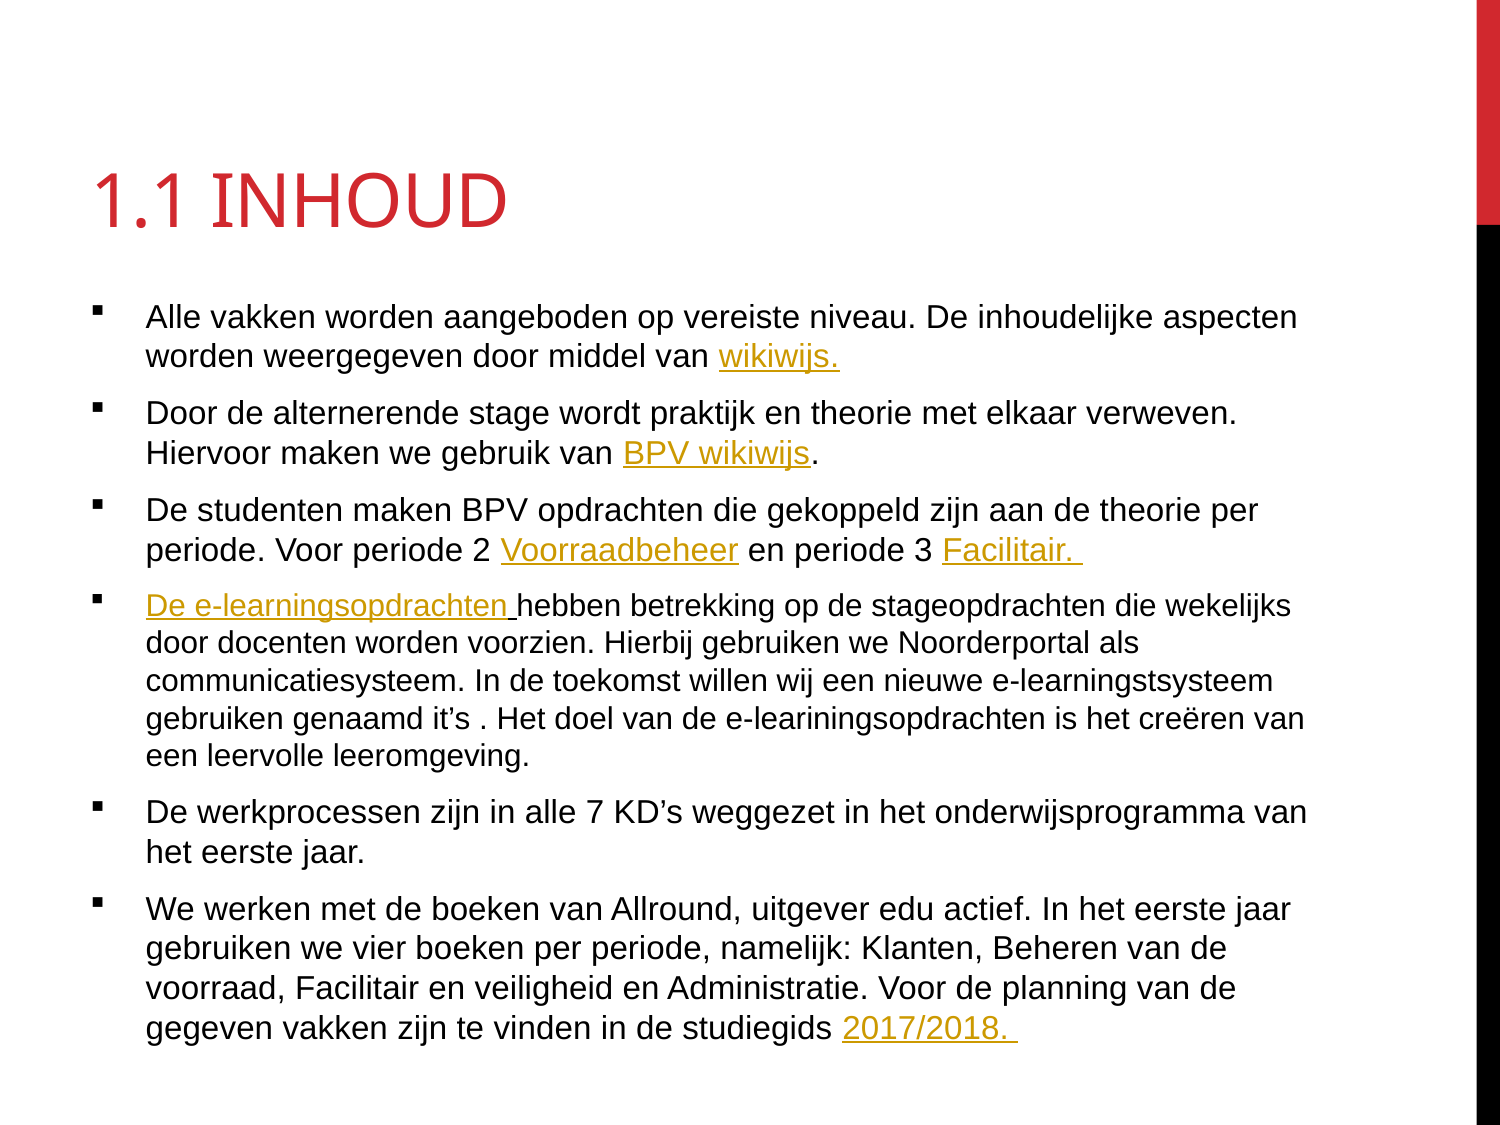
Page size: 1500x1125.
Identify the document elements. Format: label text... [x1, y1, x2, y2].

list Alle vakken worden aangeboden op vereiste niveau. De inhoudelijke aspecten worden weergegeven door middel van wikiwijs. Door de alternerende stage wordt praktijk en theorie met elkaar verweven. Hiervoor maken we gebruik van BPV wikiwijs. De studenten maken BPV opdrachten die gekoppeld zijn aan de theorie per periode. Voor periode 2 Voorraadbeheer en periode 3 Facilitair. De e-learningsopdrachten hebben betrekking op de stageopdrachten die wekelijks door docenten worden voorzien. Hierbij gebruiken we Noorderportal als communicatiesysteem. In de toekomst willen wij een nieuwe e-learningstsysteem gebruiken genaamd it’s . Het doel van de e-leariningsopdrachten is het creëren van een leervolle leeromgeving. De werkprocessen zijn in alle 7 KD’s weggezet in het onderwijsprogramma van het eerste jaar. We werken met de boeken van Allround, uitgever edu actief. In het eerste jaar gebruiken we vier boeken per periode, namelijk: Klanten, Beheren van de voorraad, Facilitair en veiligheid en Administratie. Voor de planning van de gegeven vakken zijn te vinden in de studiegids 2017/2018. [75, 287, 1325, 1071]
title 1.1 Inhoud [75, 25, 1211, 250]
